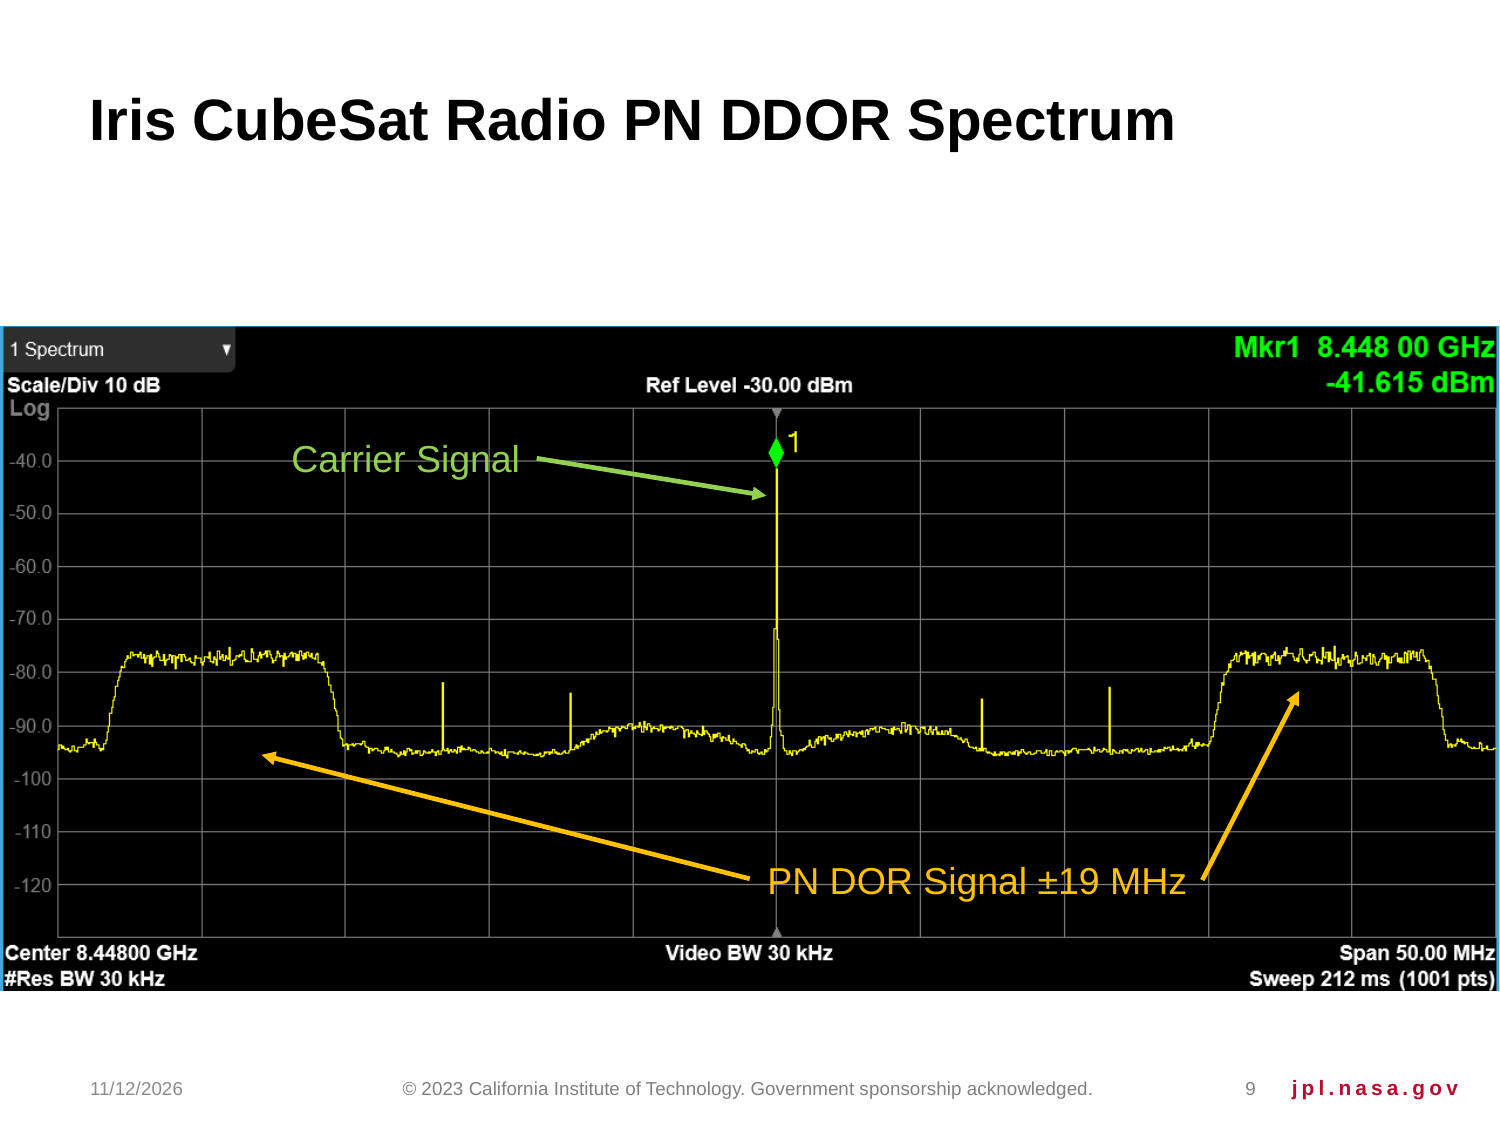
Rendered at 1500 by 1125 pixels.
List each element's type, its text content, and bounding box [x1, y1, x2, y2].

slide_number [75, 1057, 330, 1118]
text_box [261, 754, 750, 879]
picture [0, 325, 1500, 992]
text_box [1204, 690, 1300, 881]
title Iris CubeSat Radio PN DDOR Spectrum [74, 74, 1425, 146]
slide_number 9 [1172, 1057, 1271, 1118]
footer © 2023 California Institute of Technology. Government sponsorship acknowledged. [349, 1057, 1151, 1118]
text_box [536, 458, 767, 496]
